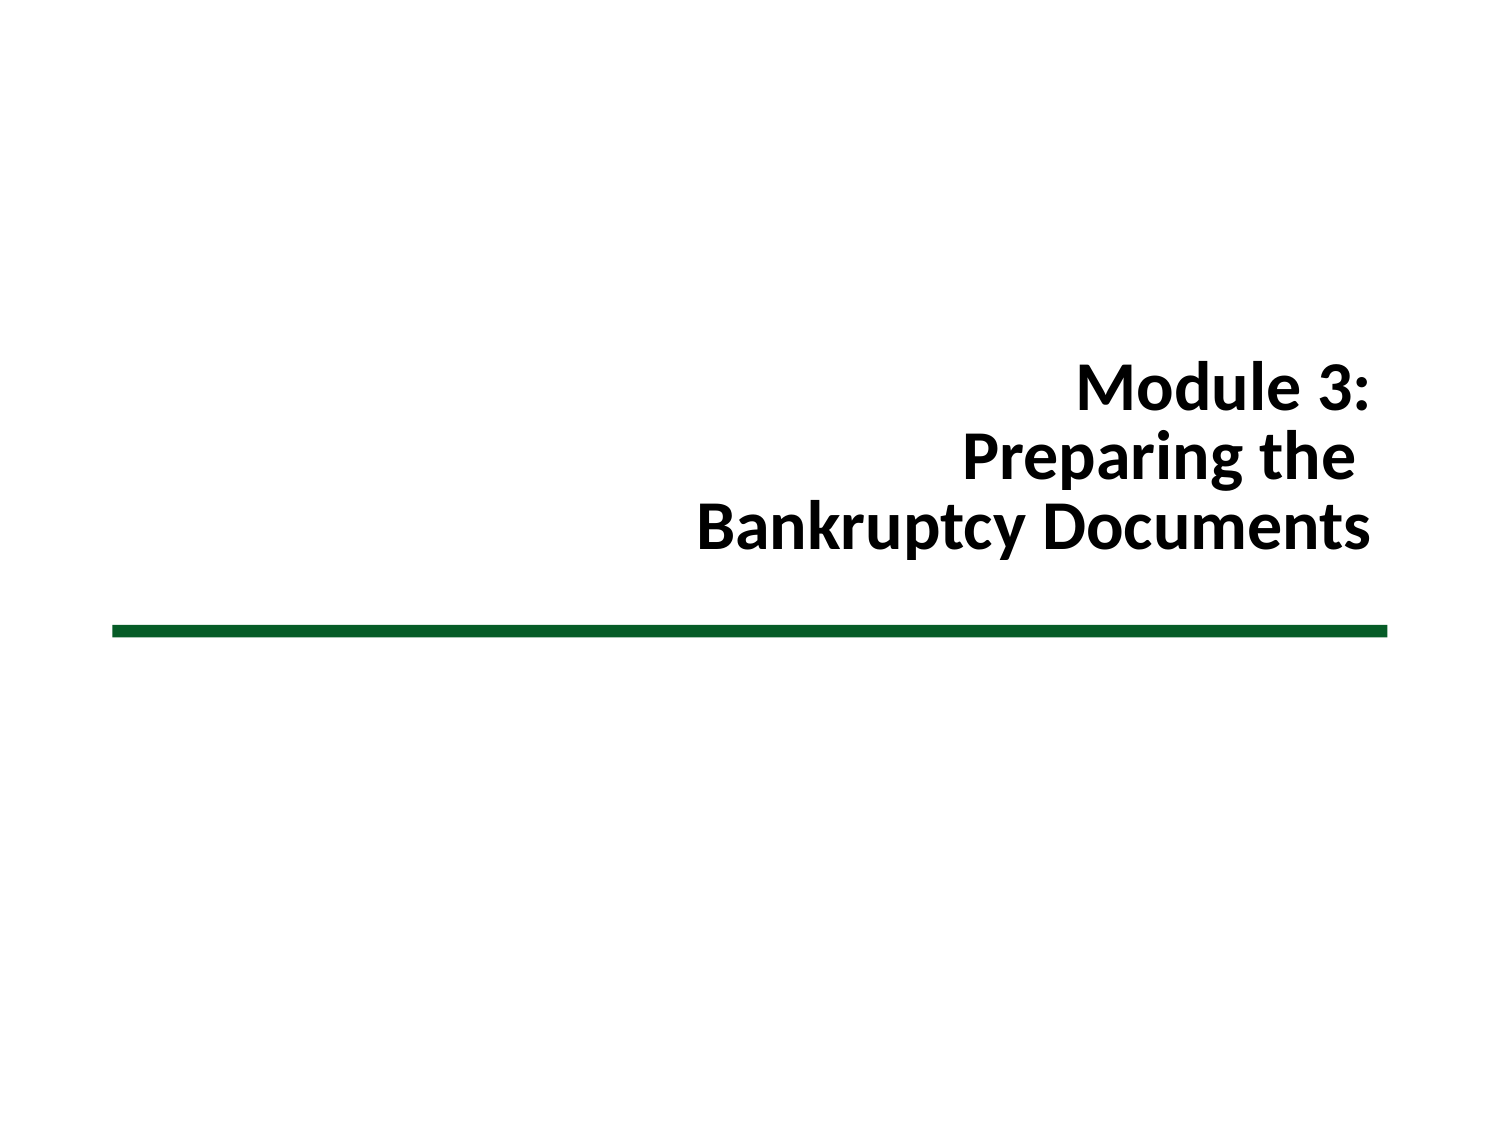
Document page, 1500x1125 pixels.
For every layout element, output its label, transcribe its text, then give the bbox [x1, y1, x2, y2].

title Module 3: Preparing the Bankruptcy Documents [112, 350, 1388, 575]
